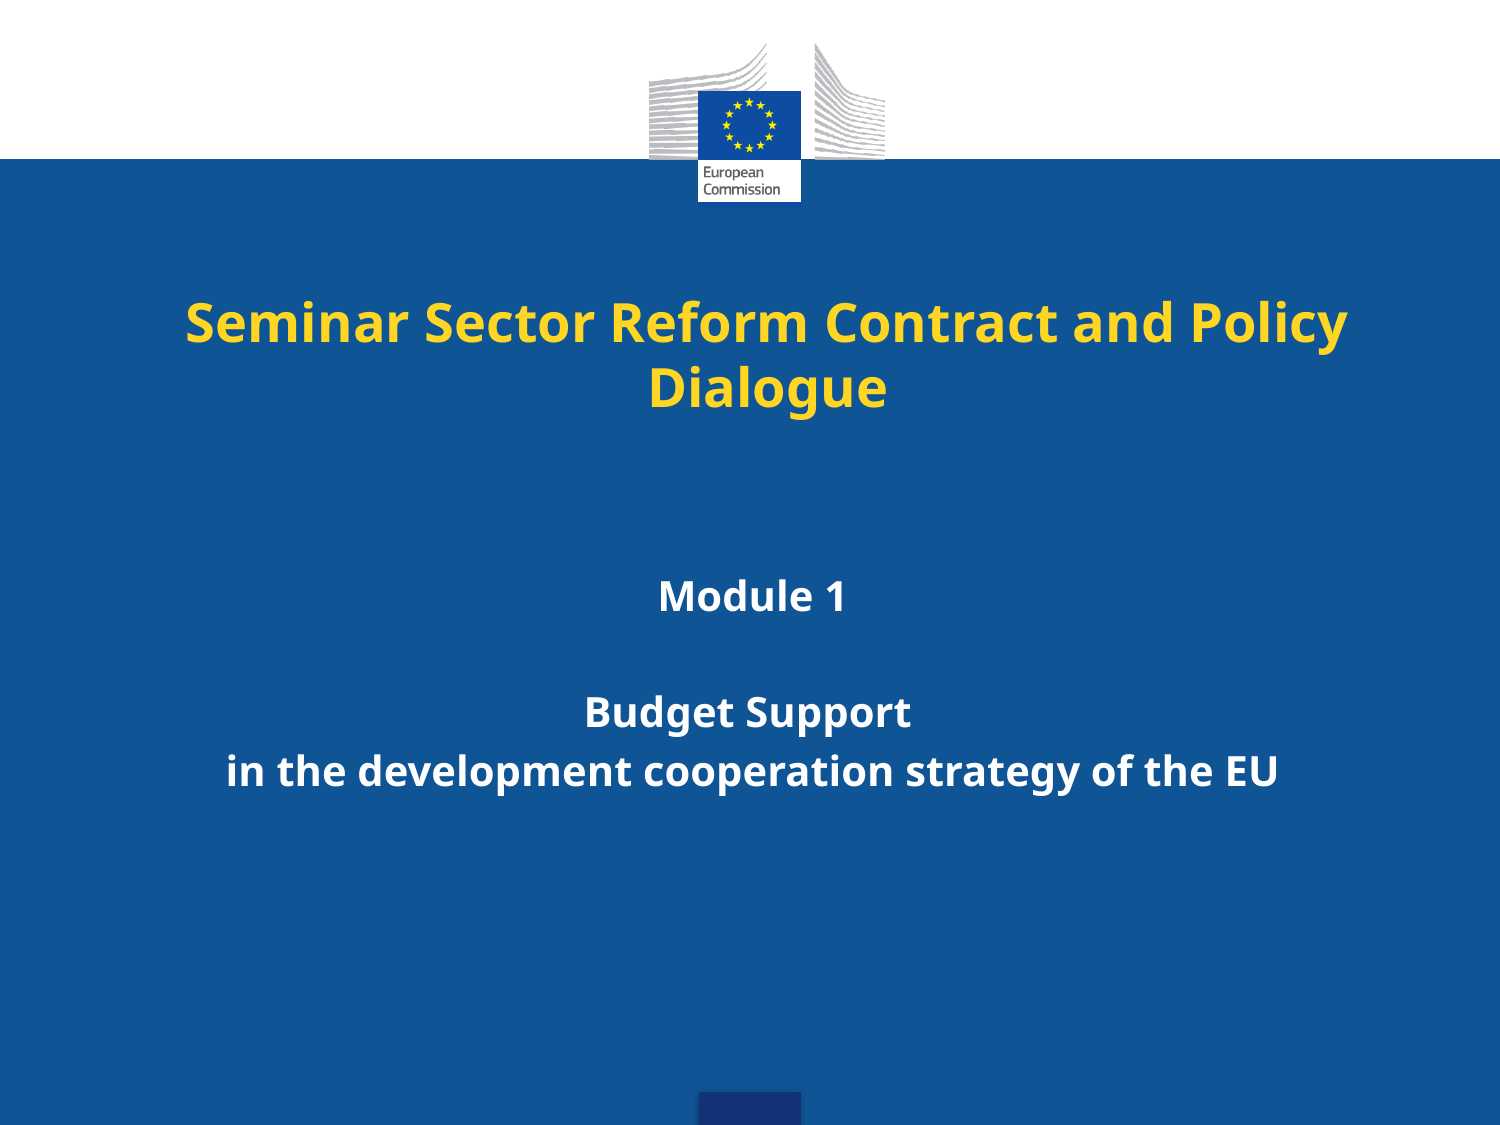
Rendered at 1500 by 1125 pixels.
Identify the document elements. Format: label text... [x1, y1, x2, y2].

subtitle Module 1 Budget Support in the development cooperation strategy of the EU [52, 503, 1454, 858]
title Seminar Sector Reform Contract and Policy Dialogue [88, 266, 1447, 480]
